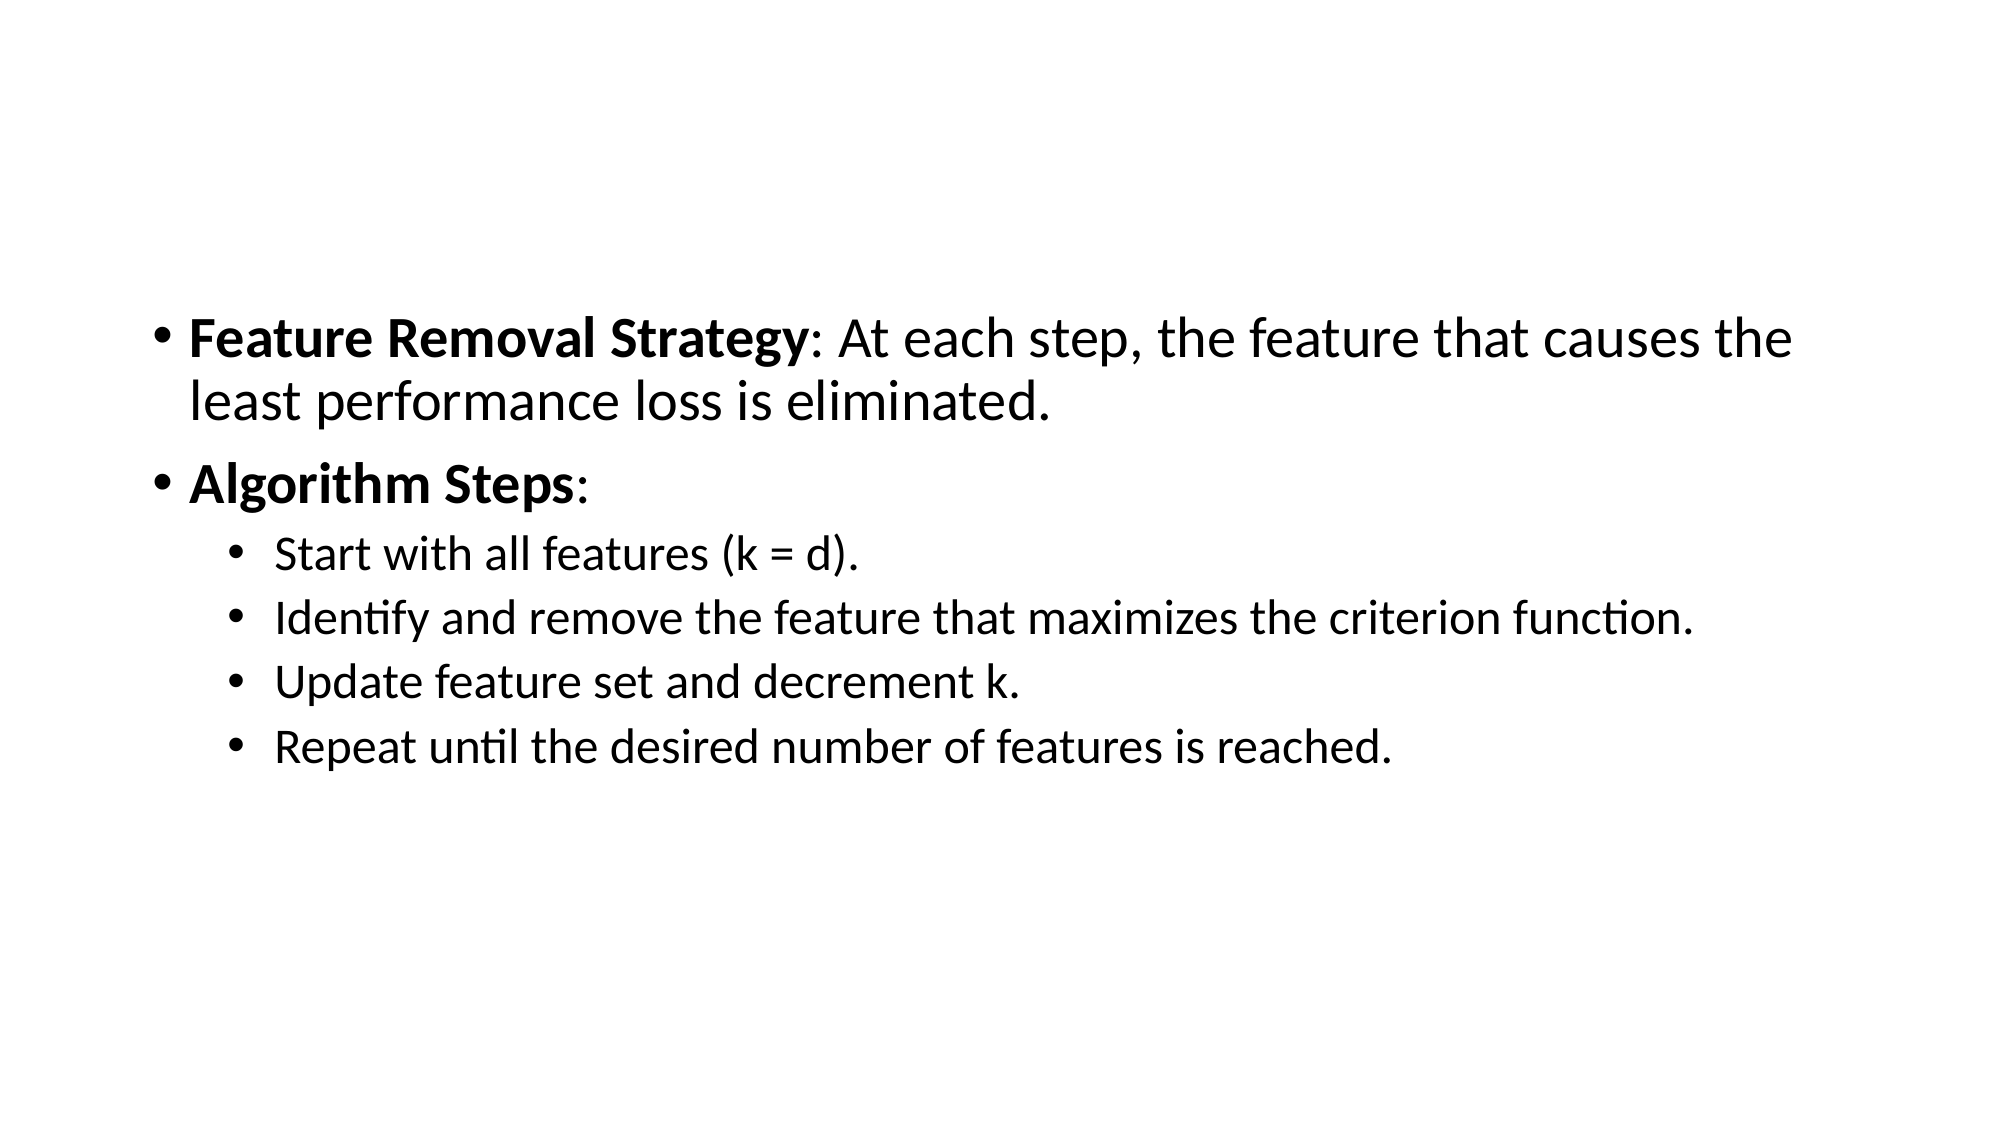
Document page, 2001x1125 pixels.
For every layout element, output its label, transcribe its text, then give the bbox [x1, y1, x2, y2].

list Feature Removal Strategy: At each step, the feature that causes the least performance loss is eliminated. Algorithm Steps: Start with all features (k = d). Identify and remove the feature that maximizes the criterion function. Update feature set and decrement k. Repeat until the desired number of features is reached. [137, 299, 1863, 1014]
